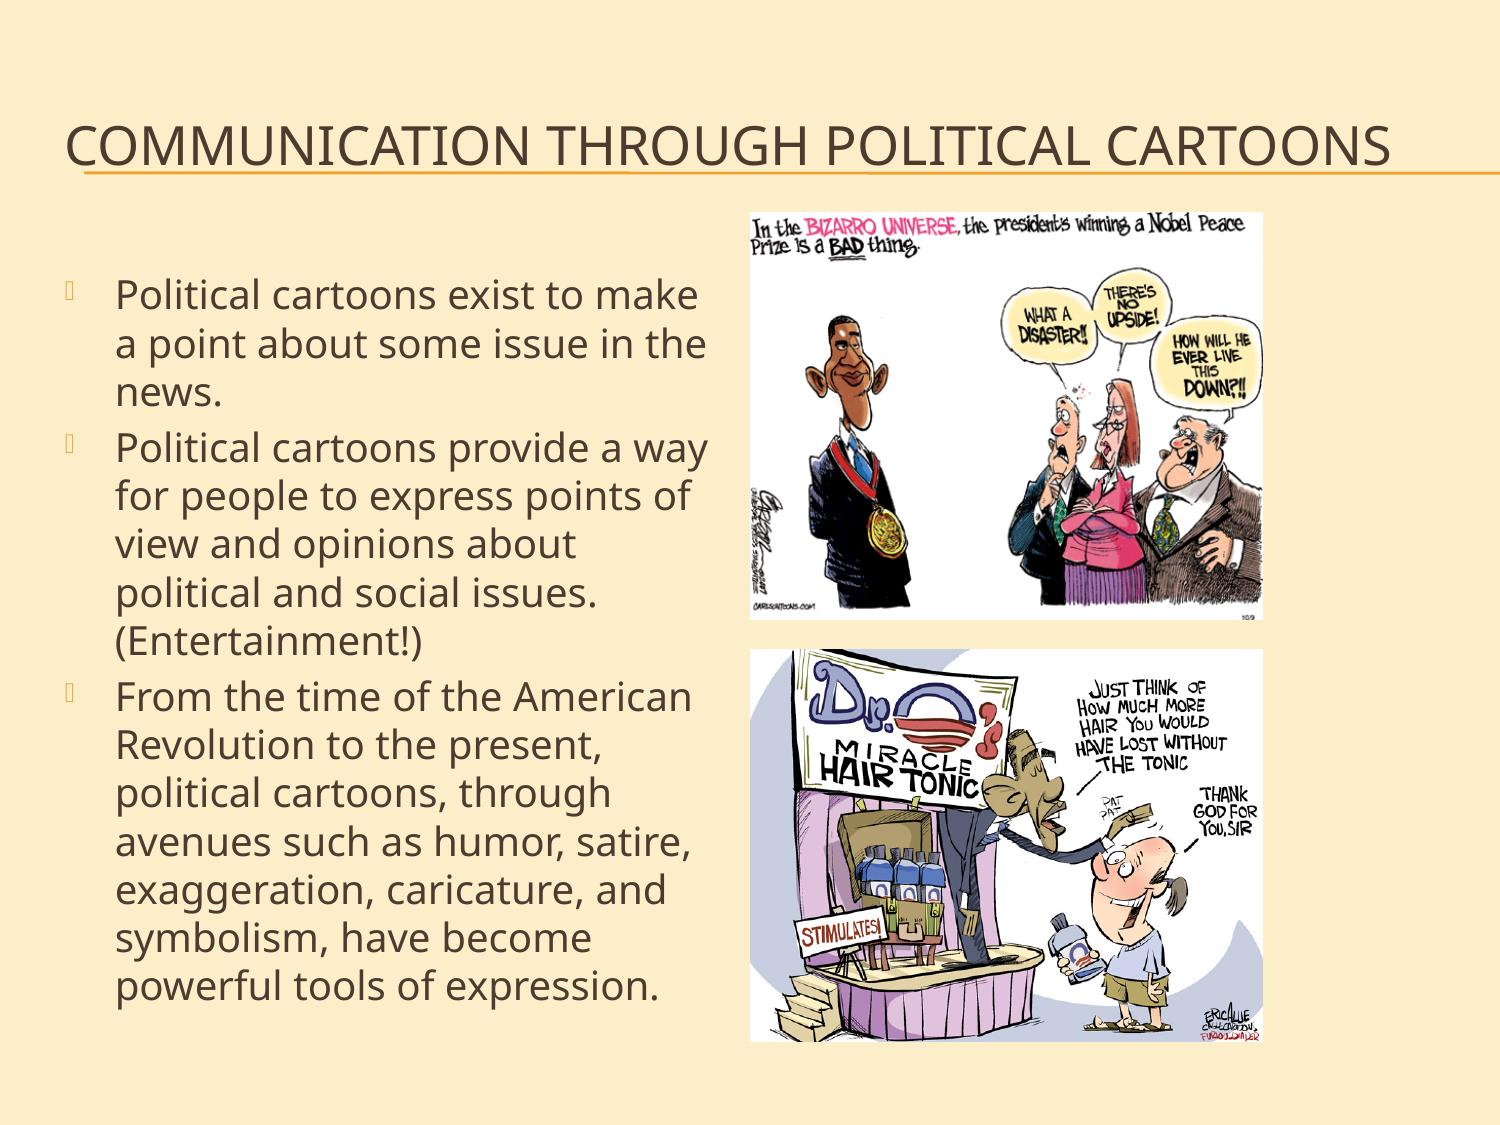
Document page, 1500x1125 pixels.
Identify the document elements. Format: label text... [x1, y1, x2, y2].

list Political cartoons exist to make a point about some issue in the news. Political cartoons provide a way for people to express points of view and opinions about political and social issues. (Entertainment!) From the time of the American Revolution to the present, political cartoons, through avenues such as humor, satire, exaggeration, caricature, and symbolism, have become powerful tools of expression. [50, 262, 738, 1038]
title Communication Through Political Cartoons [49, 75, 1475, 213]
picture [749, 649, 1263, 1042]
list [749, 212, 1263, 620]
